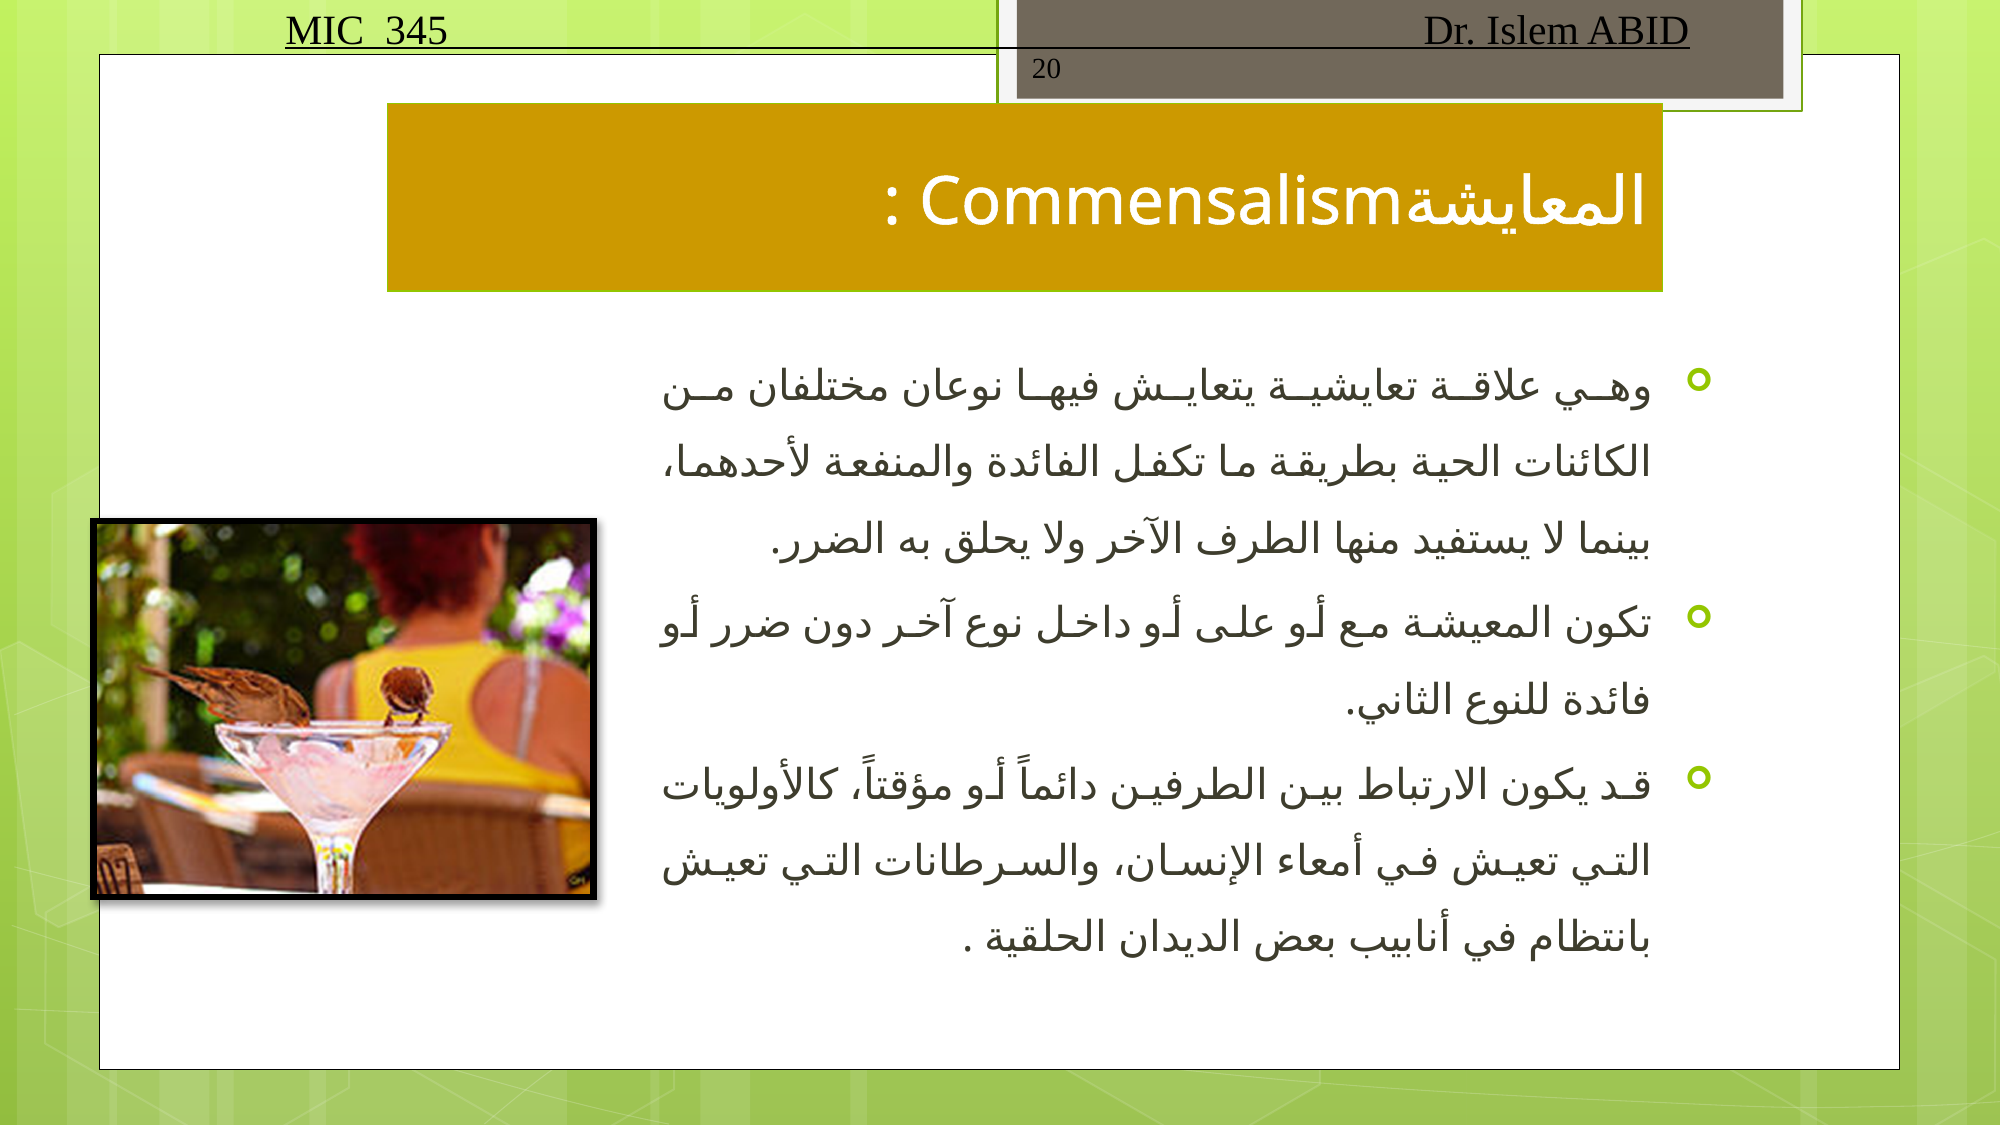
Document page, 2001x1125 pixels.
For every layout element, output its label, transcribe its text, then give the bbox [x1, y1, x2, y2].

slide_number 20 [1016, 36, 1309, 97]
text_box MIC 345 Dr. Islem ABID [270, 0, 1721, 121]
picture [96, 523, 591, 895]
list وهي علاقة تعايشية يتعايش فيها نوعان مختلفان من الكائنات الحية بطريقة ما تكفل الفائدة والمنفعة لأحدهما، بينما لا يستفيد منها الطرف الآخر ولا يحلق به الضرر. تكون المعيشة مع أو على أو داخل نوع آخر دون ضرر أو فائدة للنوع الثاني. قد يكون الارتباط بين الطرفين دائماً أو مؤقتاً، كالأولويات التي تعيش في أمعاء الإنسان، والسرطانات التي تعيش بانتظام في أنابيب بعض الديدان الحلقية . [646, 324, 1721, 1024]
text_box المعايشةCommensalism : [387, 103, 1663, 291]
